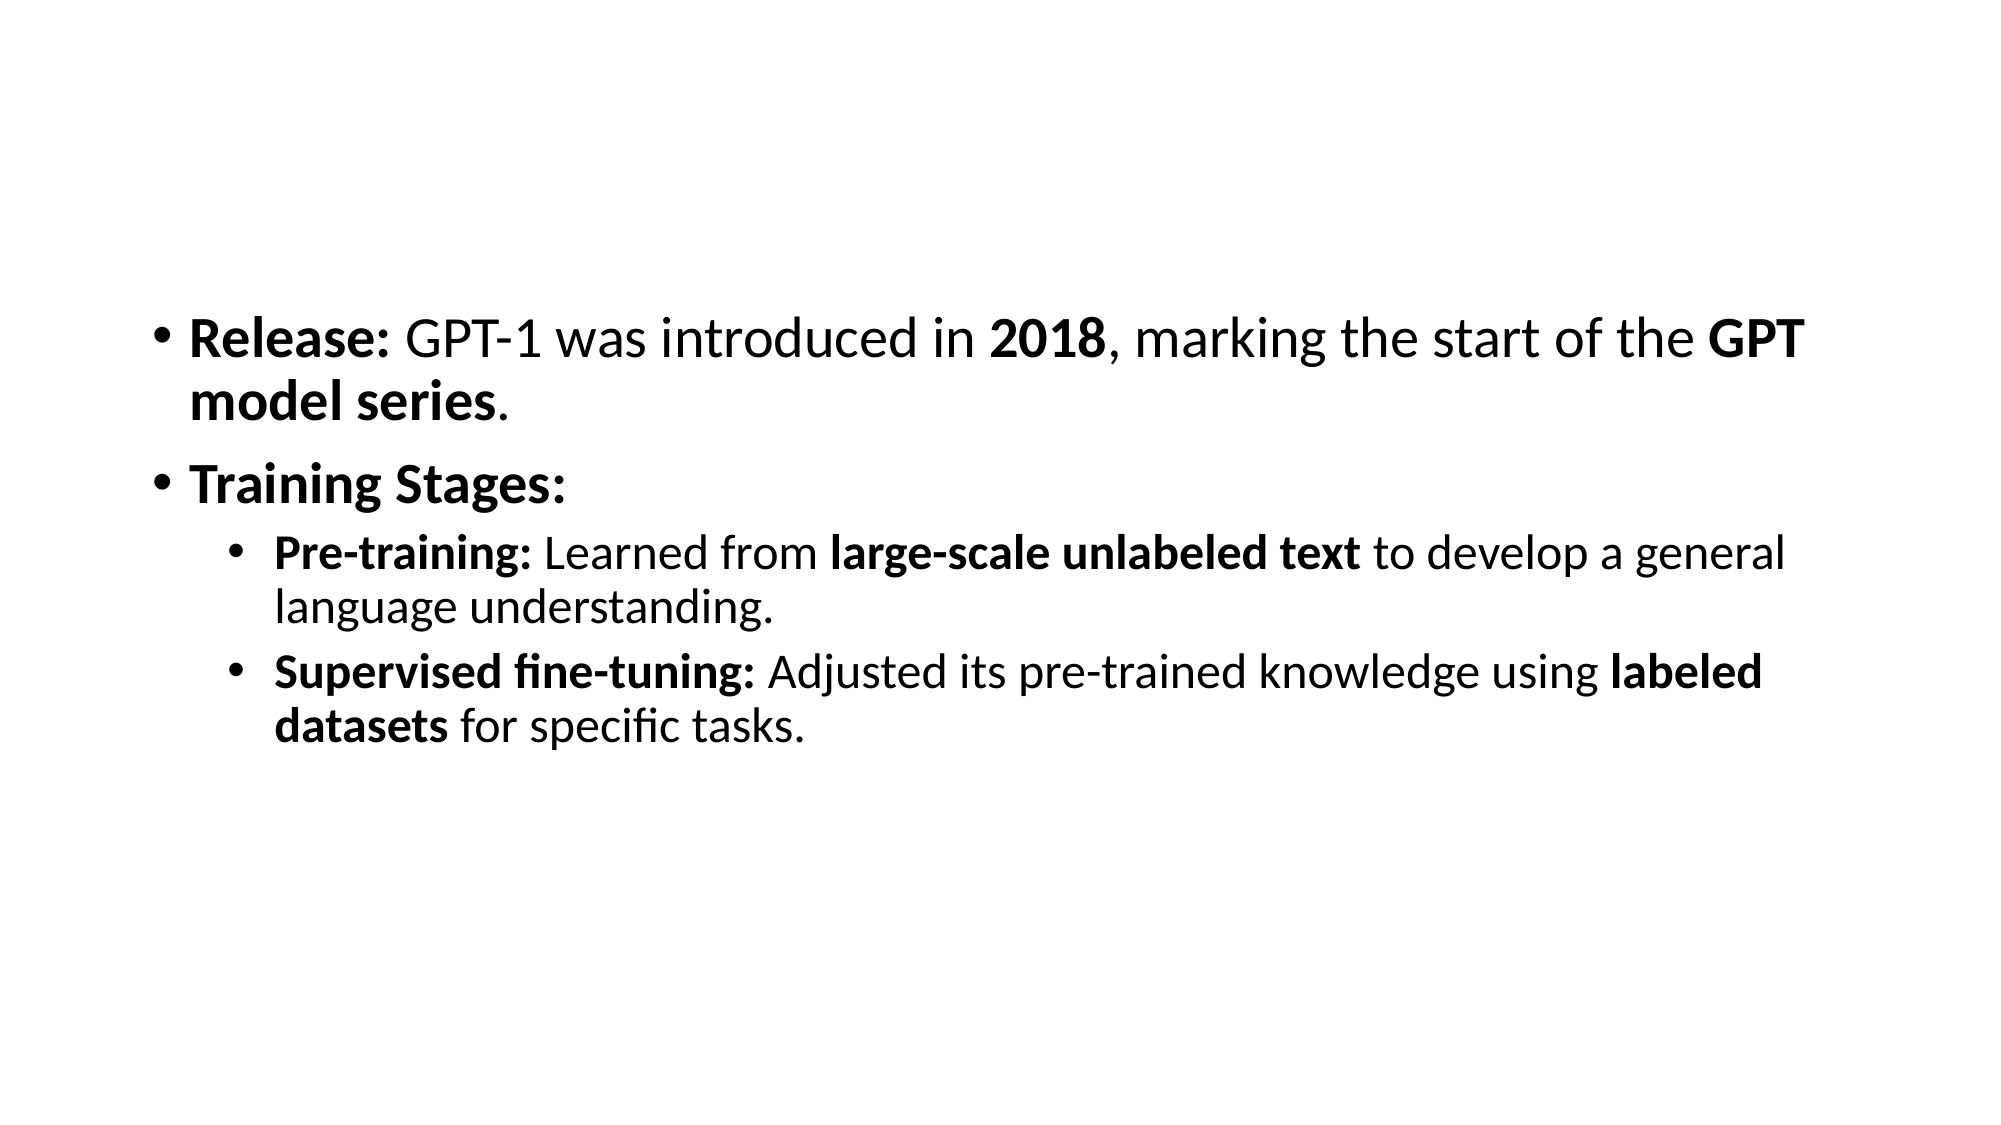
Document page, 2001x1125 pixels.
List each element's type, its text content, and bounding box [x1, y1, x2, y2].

list Release: GPT-1 was introduced in 2018, marking the start of the GPT model series. Training Stages: Pre-training: Learned from large-scale unlabeled text to develop a general language understanding. Supervised fine-tuning: Adjusted its pre-trained knowledge using labeled datasets for specific tasks. [137, 299, 1863, 1014]
